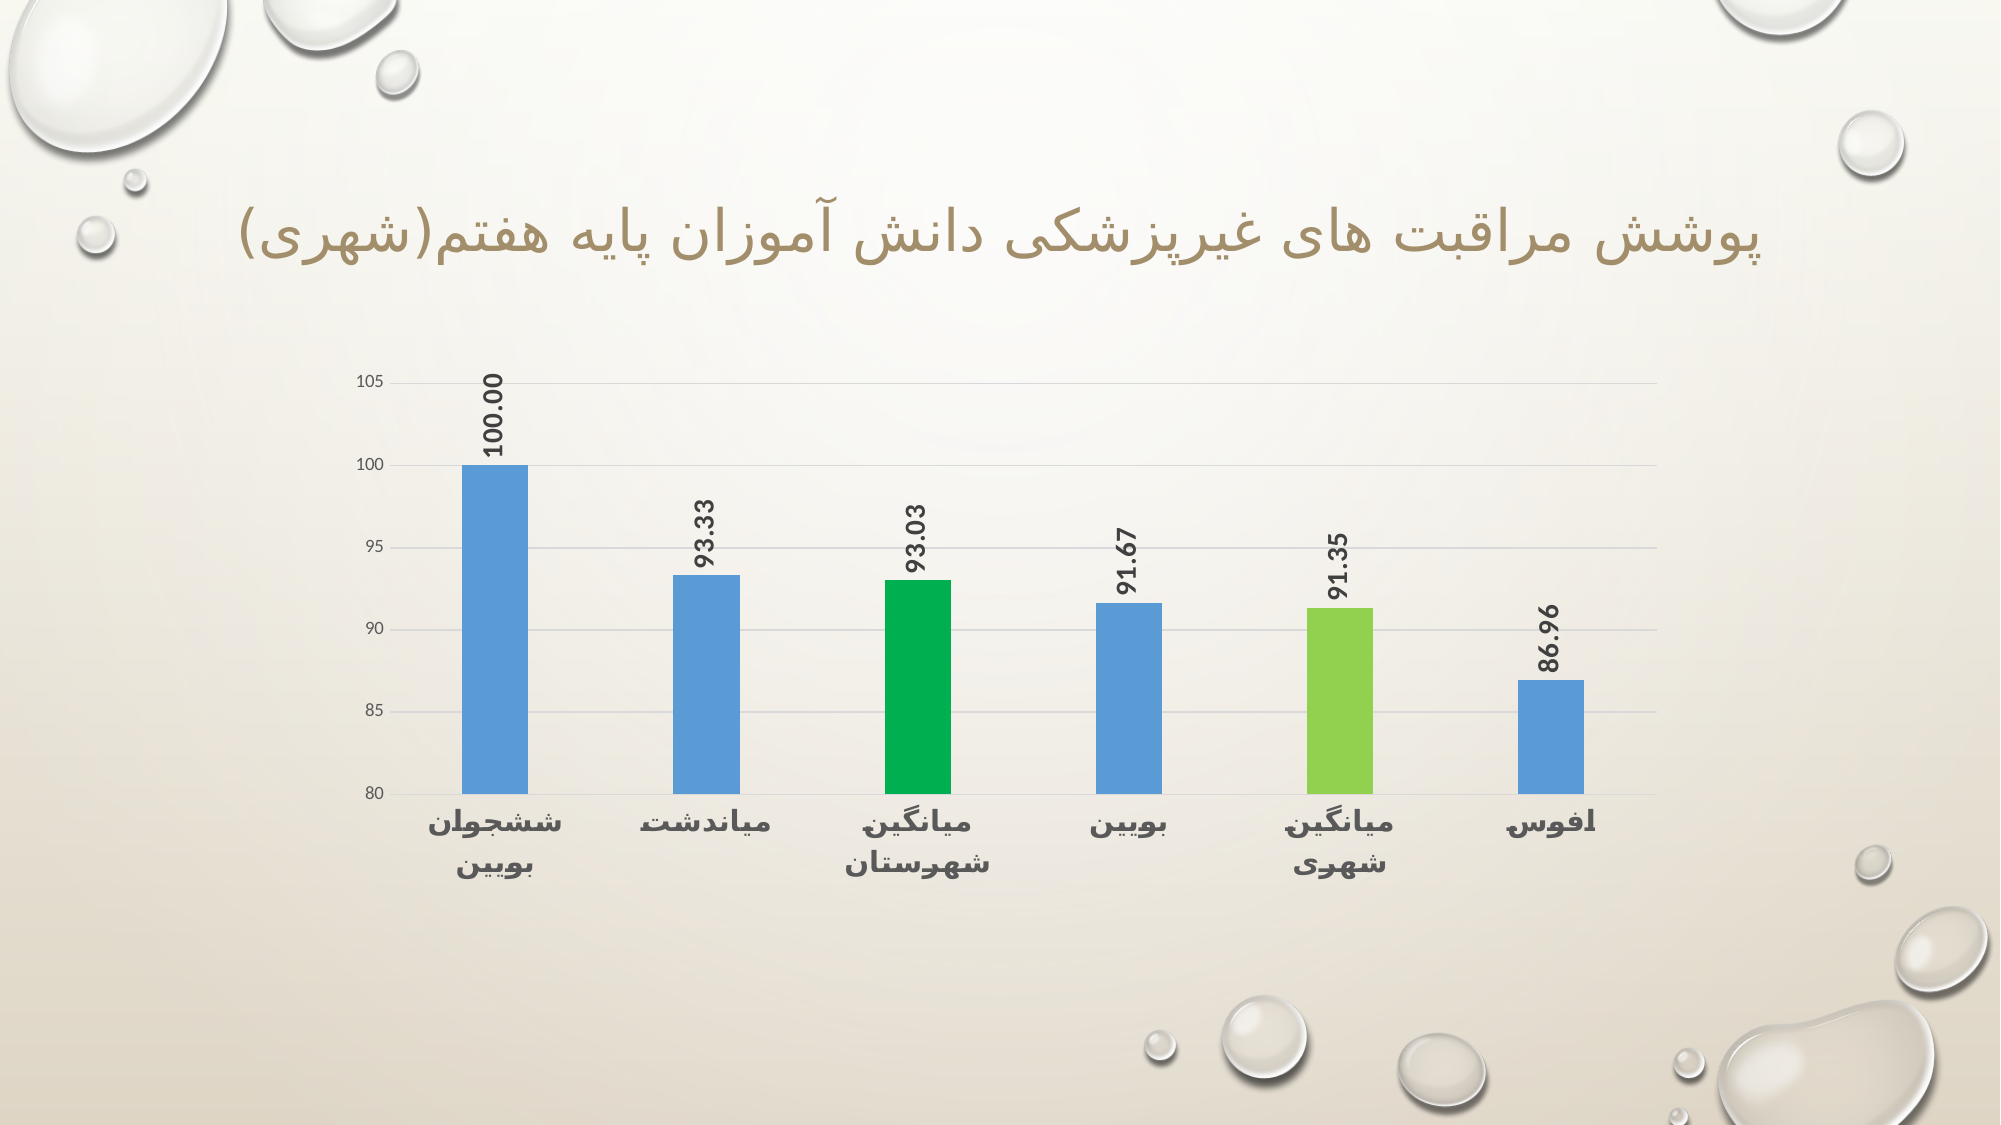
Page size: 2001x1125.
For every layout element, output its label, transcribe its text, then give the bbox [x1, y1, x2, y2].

picture [0, 0, 2000, 1125]
chart [328, 363, 1685, 893]
title پوشش مراقبت های غیرپزشکی دانش آموزان پایه هفتم(شهری) [149, 101, 1851, 364]
